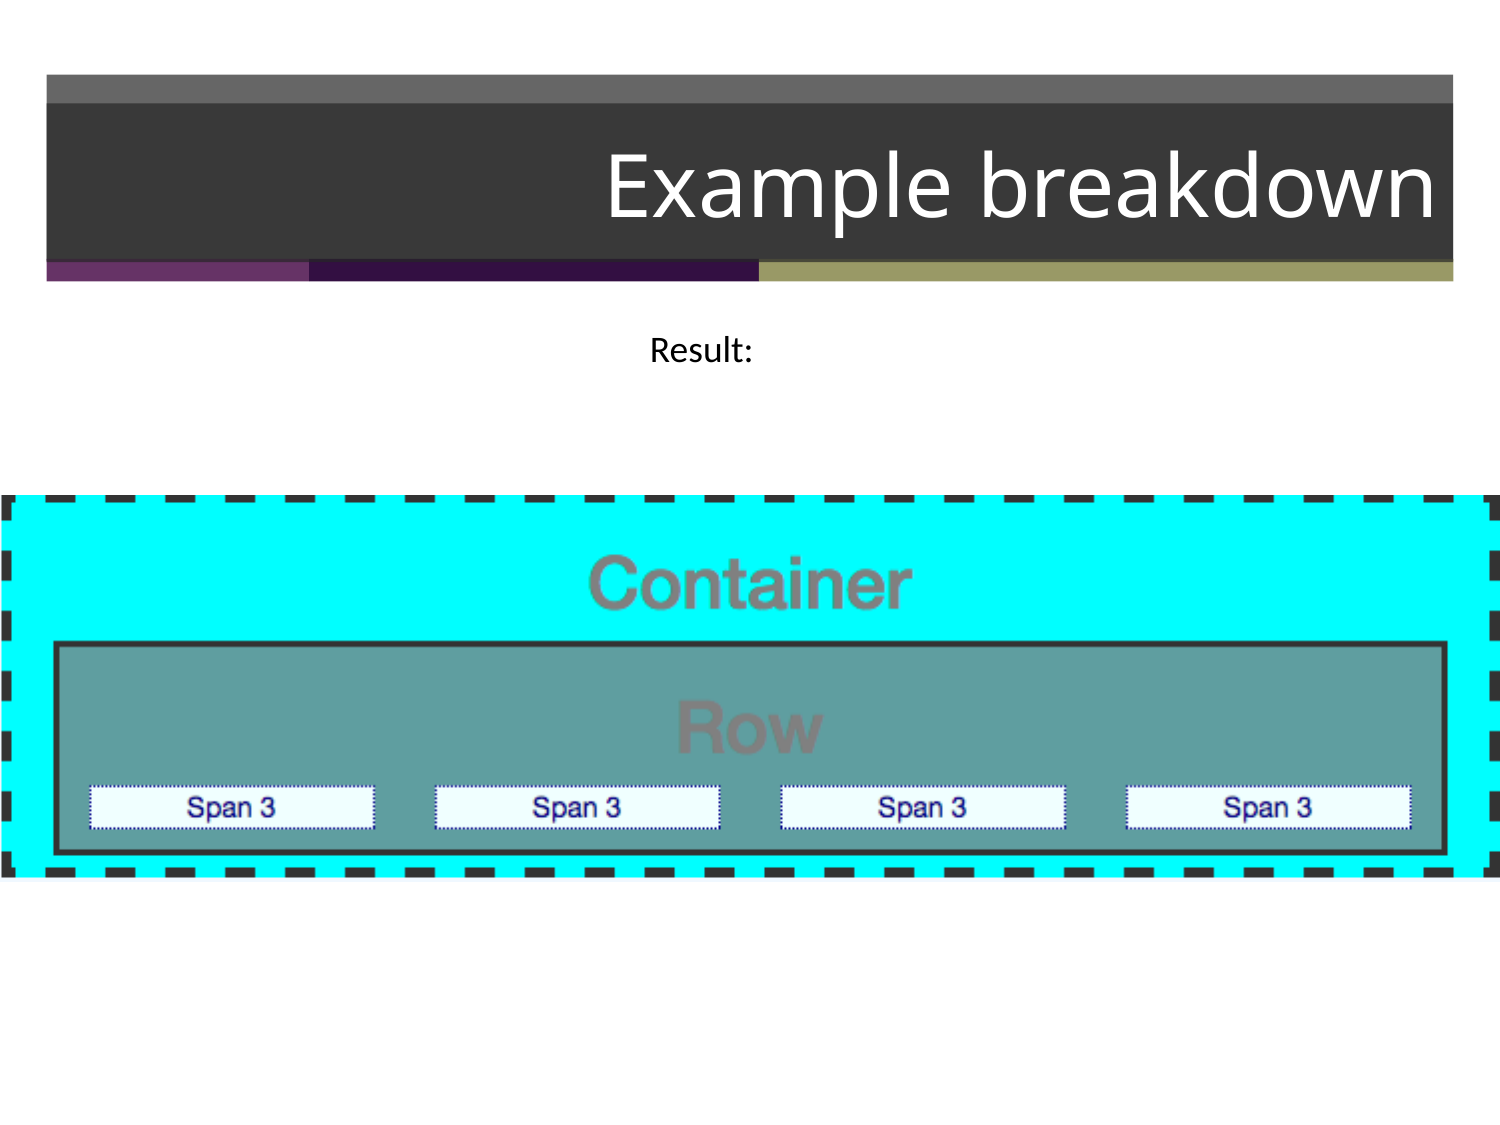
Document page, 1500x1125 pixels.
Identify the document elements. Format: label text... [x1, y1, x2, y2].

picture [0, 495, 1500, 882]
title Example breakdown [46, 103, 1454, 263]
text_box Result: [635, 317, 879, 378]
